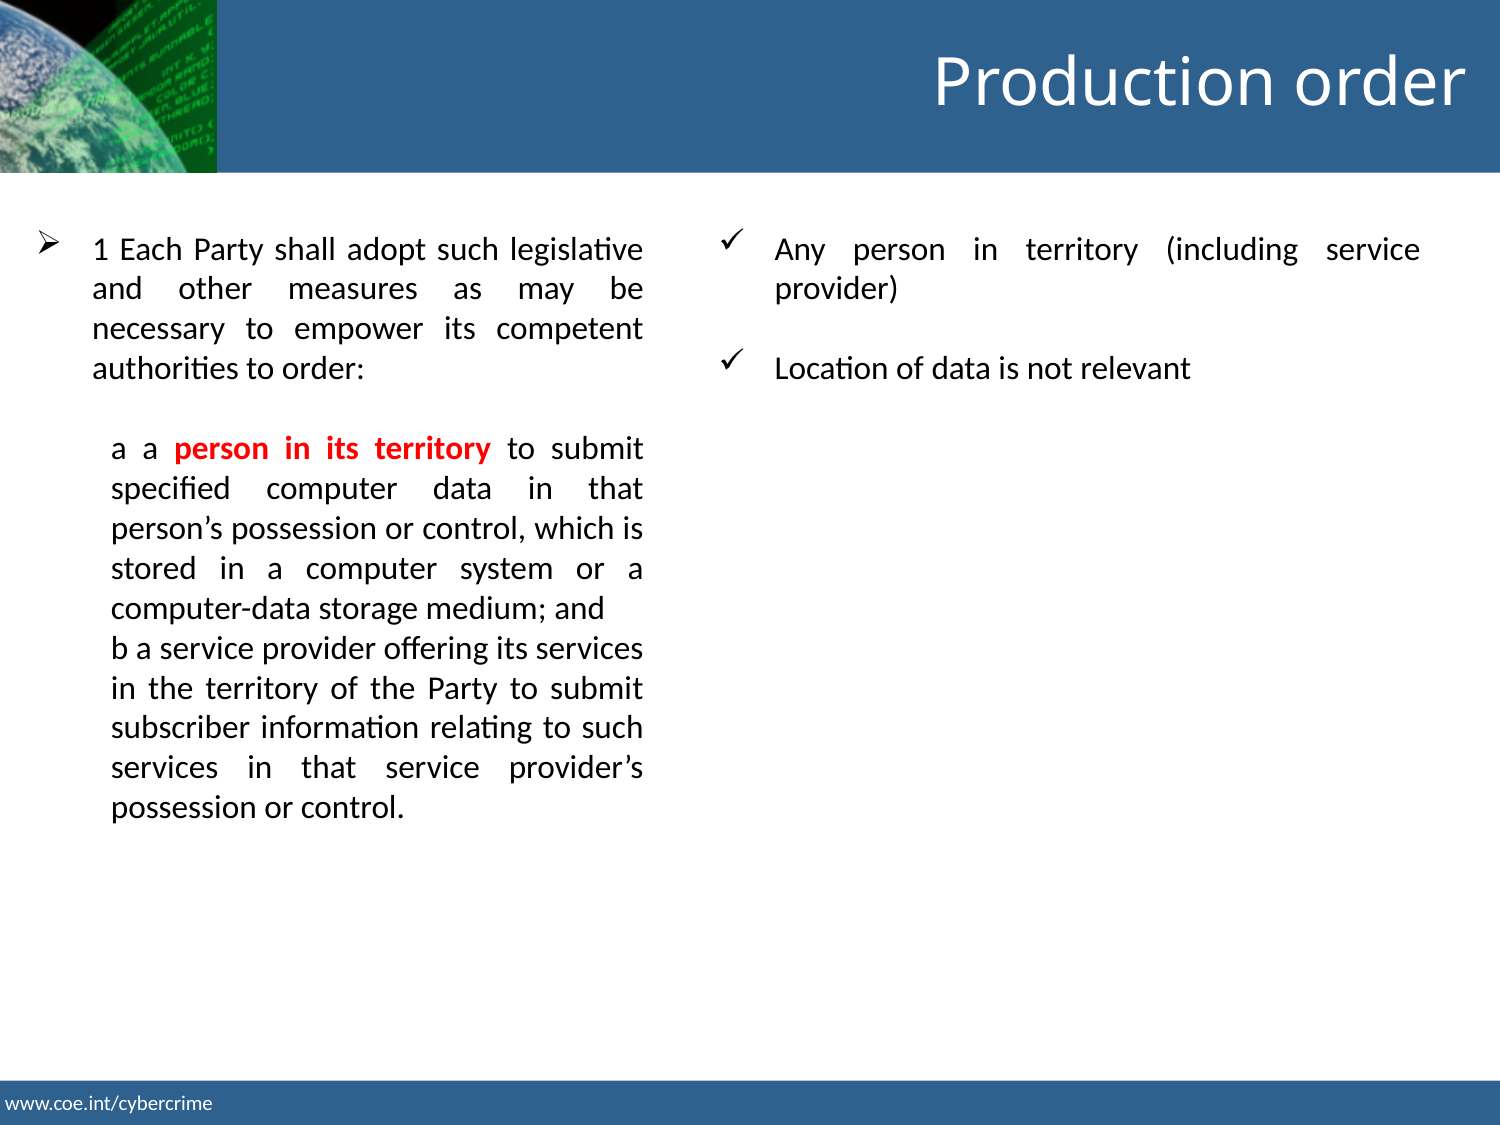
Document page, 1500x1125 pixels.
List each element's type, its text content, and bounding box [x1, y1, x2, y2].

picture [0, 0, 217, 173]
text_box 1 Each Party shall adopt such legislative and other measures as may be necessary to empower its competent authorities to order: a a person in its territory to submit specified computer data in that person’s possession or control, which is stored in a computer system or a computer-data storage medium; and b a service provider offering its services in the territory of the Party to submit subscriber information relating to such services in that service provider’s possession or control. [21, 219, 660, 833]
text_box Production order [230, 31, 1483, 126]
text_box Any person in territory (including service provider) Location of data is not relevant [703, 219, 1437, 434]
